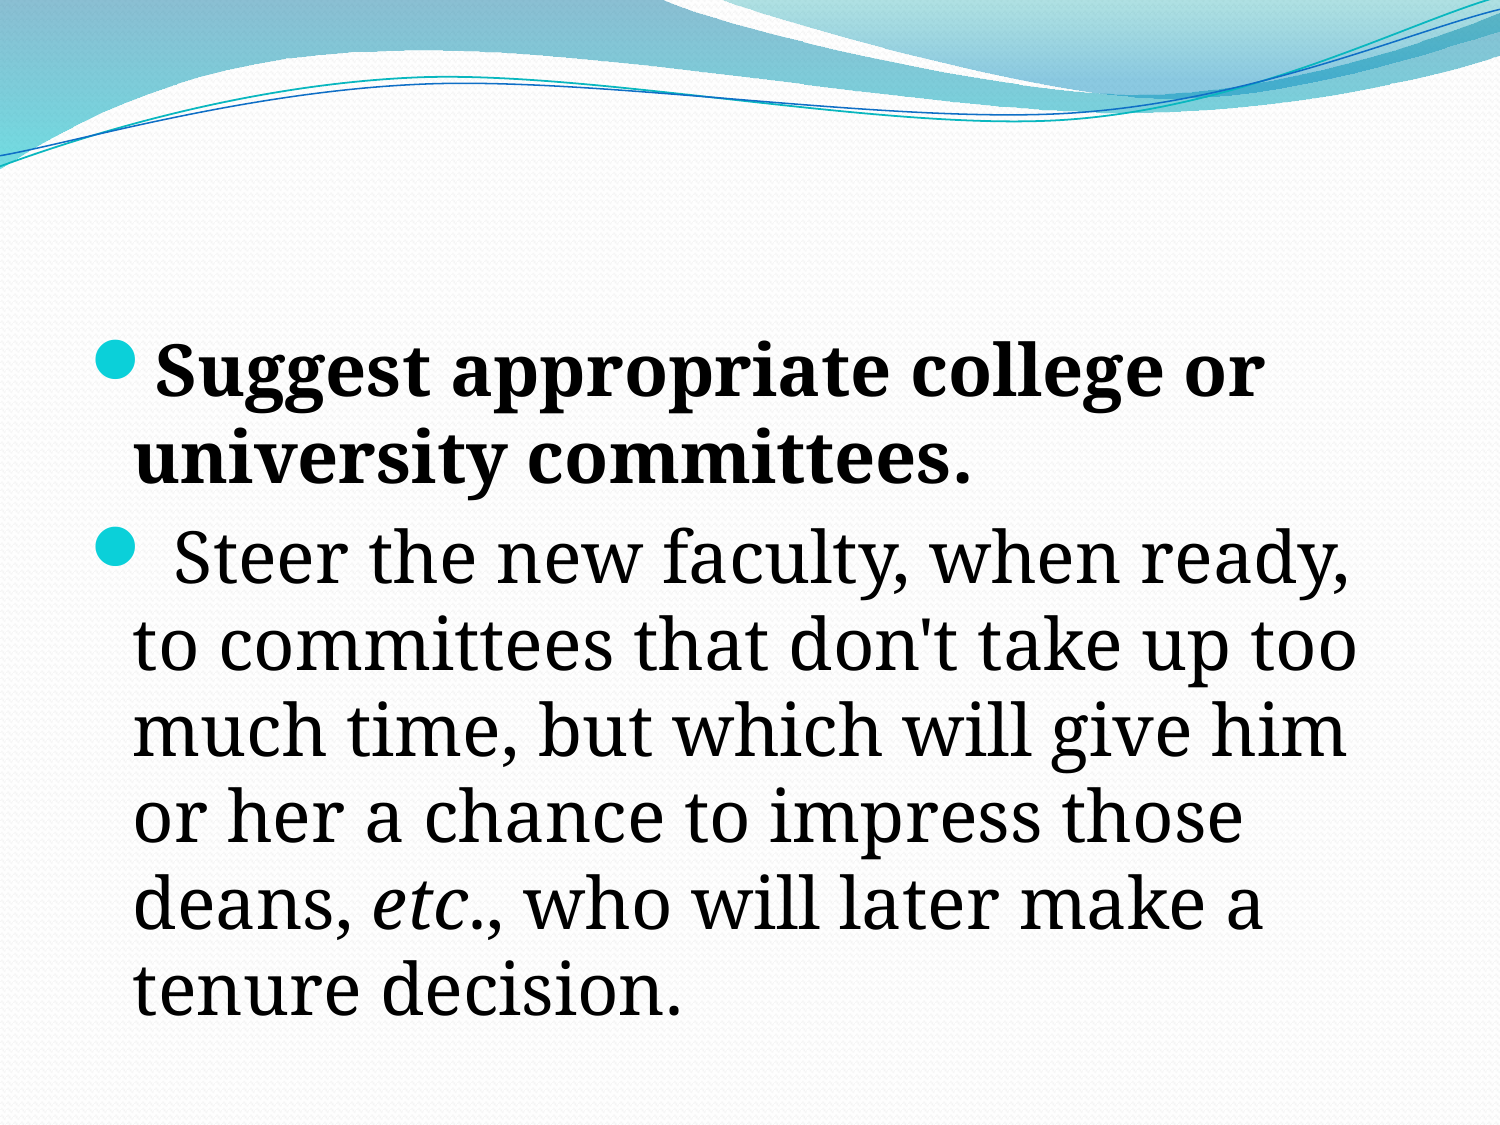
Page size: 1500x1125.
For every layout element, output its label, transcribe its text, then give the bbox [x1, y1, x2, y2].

list Suggest appropriate college or university committees. Steer the new faculty, when ready, to committees that don't take up too much time, but which will give him or her a chance to impress those deans, etc., who will later make a tenure decision. [75, 317, 1425, 1038]
